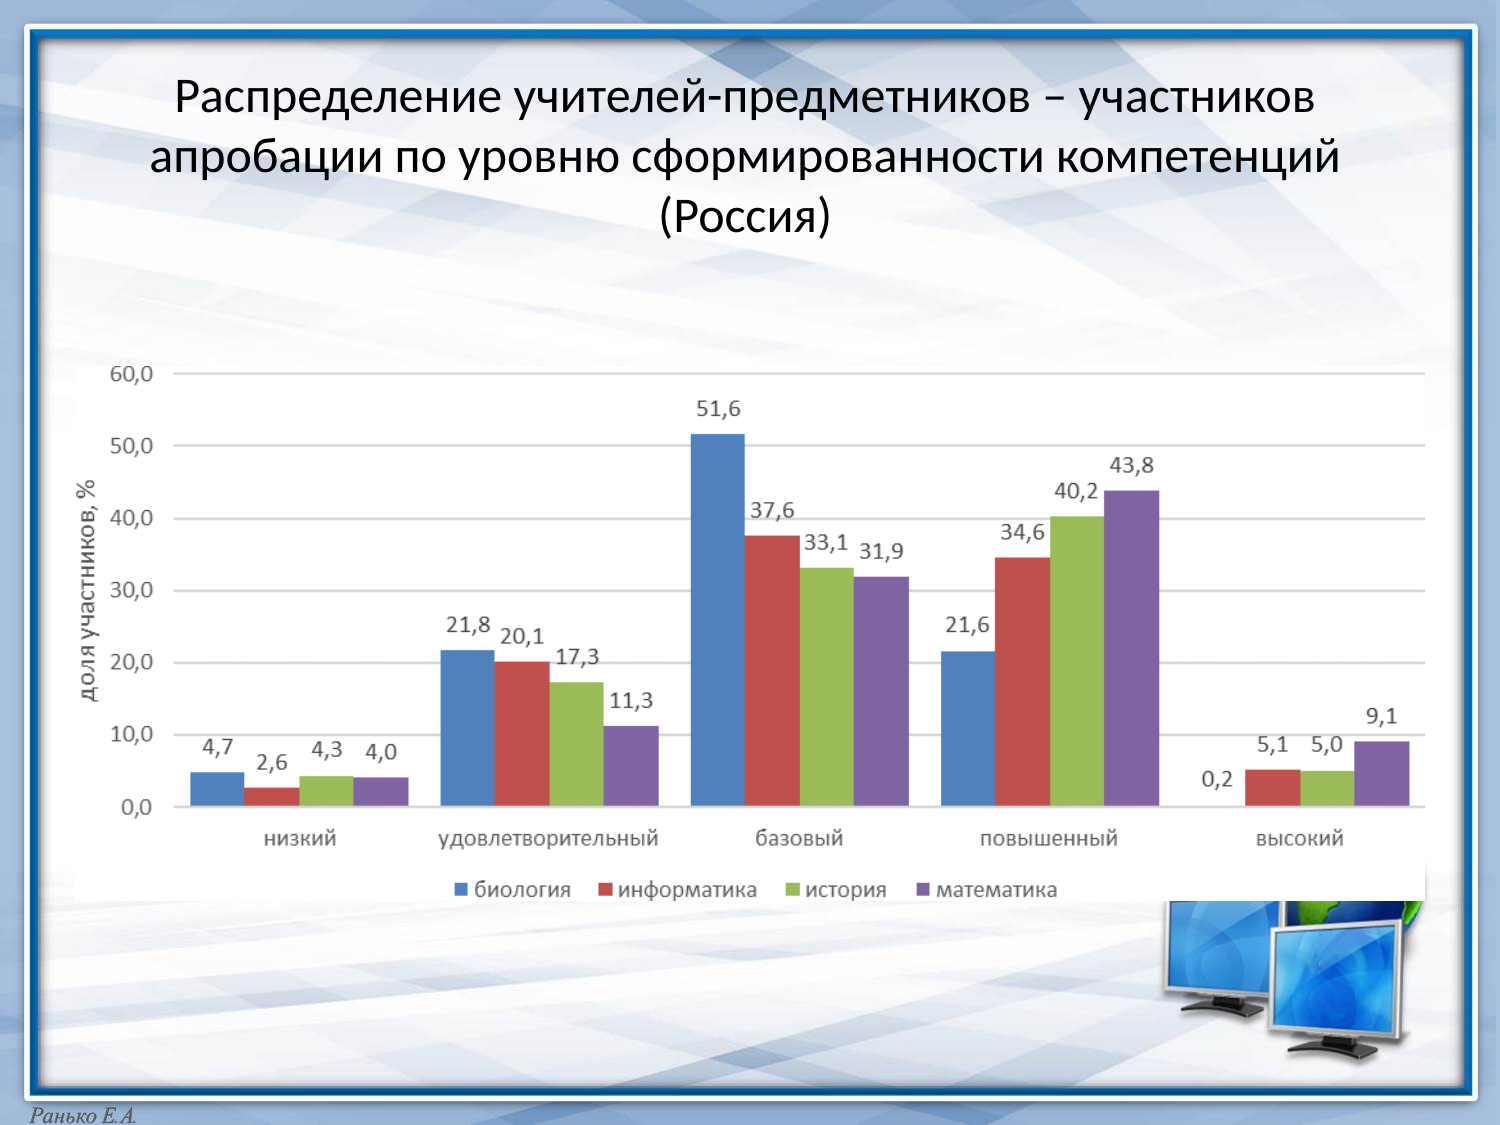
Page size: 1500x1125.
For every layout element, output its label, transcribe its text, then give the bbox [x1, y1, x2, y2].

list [74, 366, 1426, 901]
picture [0, 0, 1500, 1125]
title Распределение учителей-предметников – участников апробации по уровню сформированности компетенций (Россия) [70, 58, 1421, 247]
